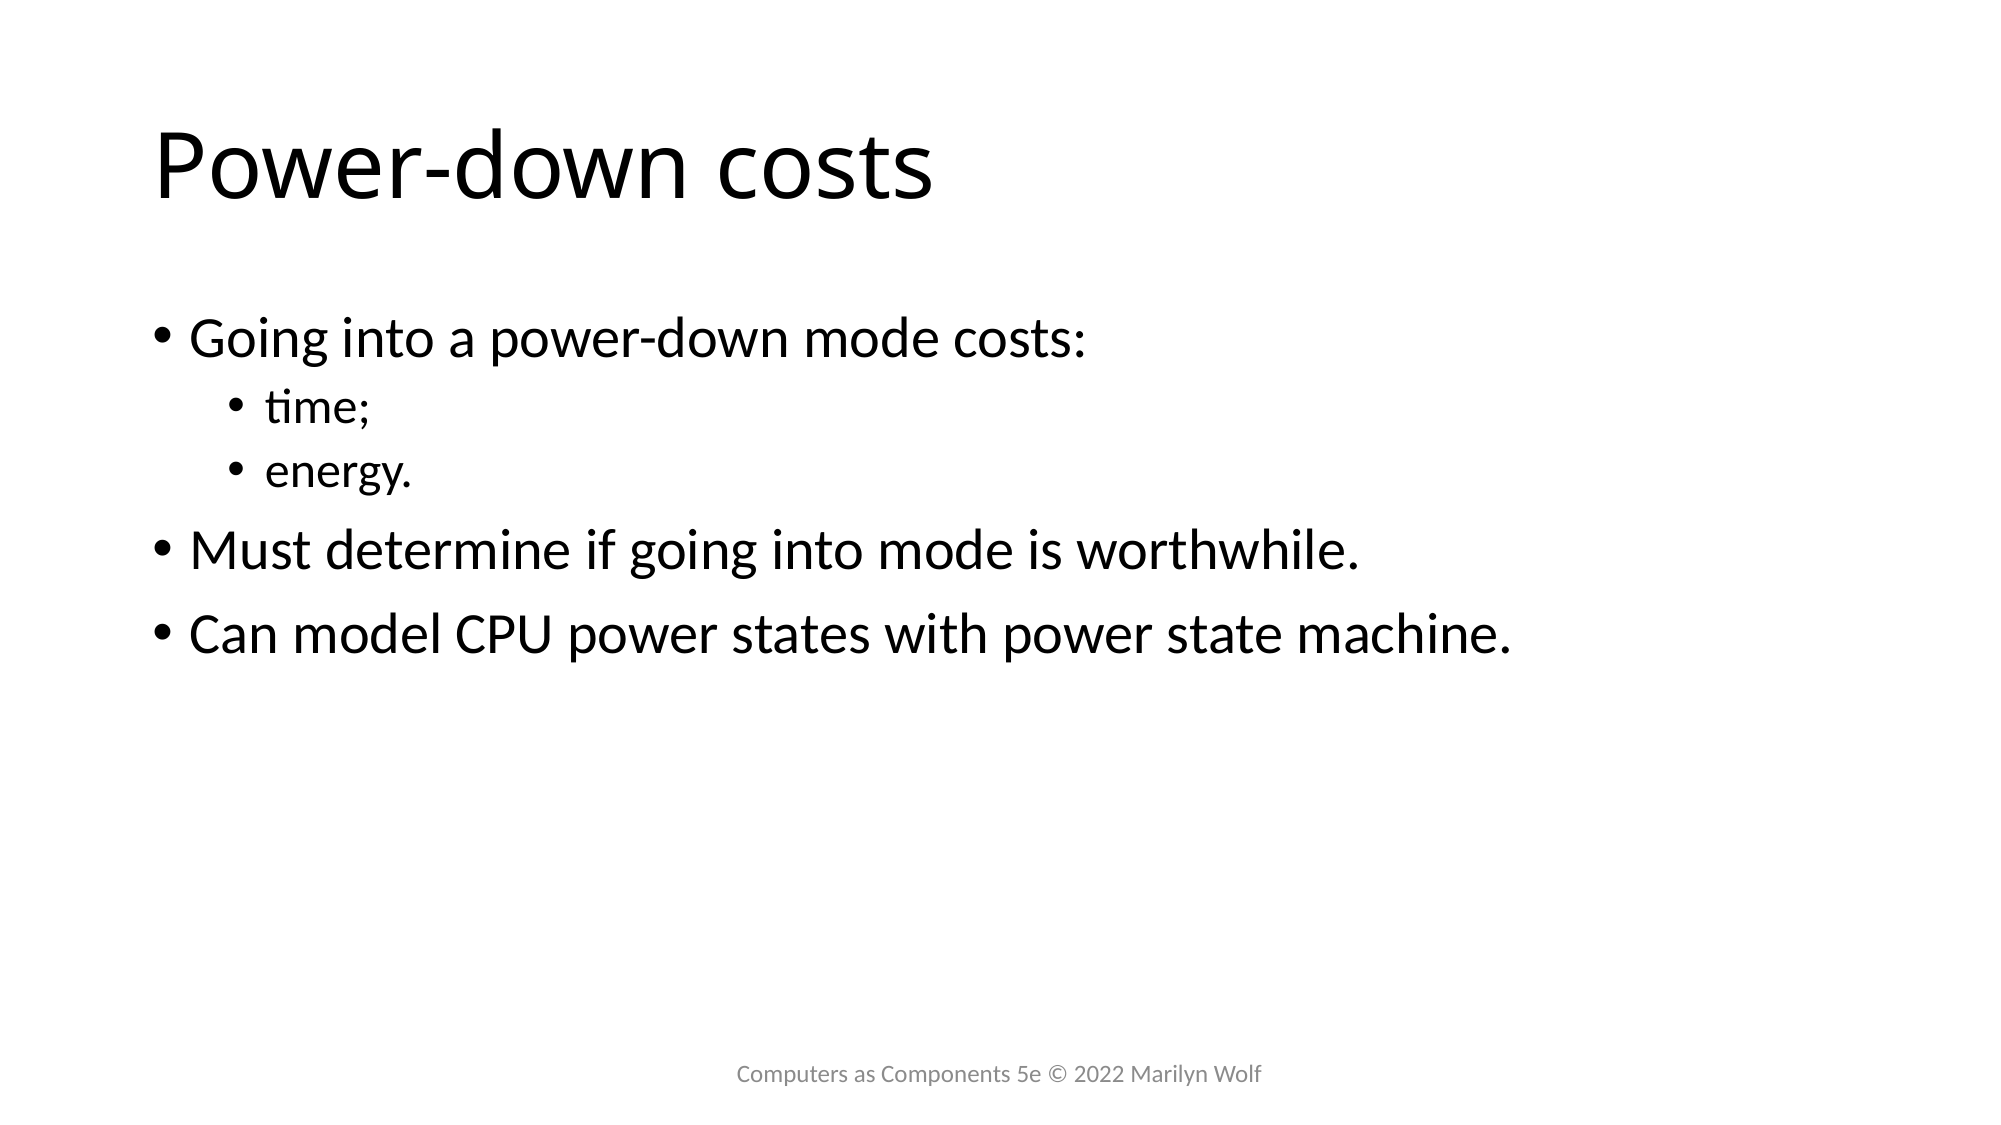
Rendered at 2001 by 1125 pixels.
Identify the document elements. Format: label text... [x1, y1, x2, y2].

list Going into a power-down mode costs: time; energy. Must determine if going into mode is worthwhile. Can model CPU power states with power state machine. [137, 299, 1863, 1014]
title Power-down costs [137, 59, 1863, 278]
footer Computers as Components 5e © 2022 Marilyn Wolf [662, 1042, 1338, 1103]
